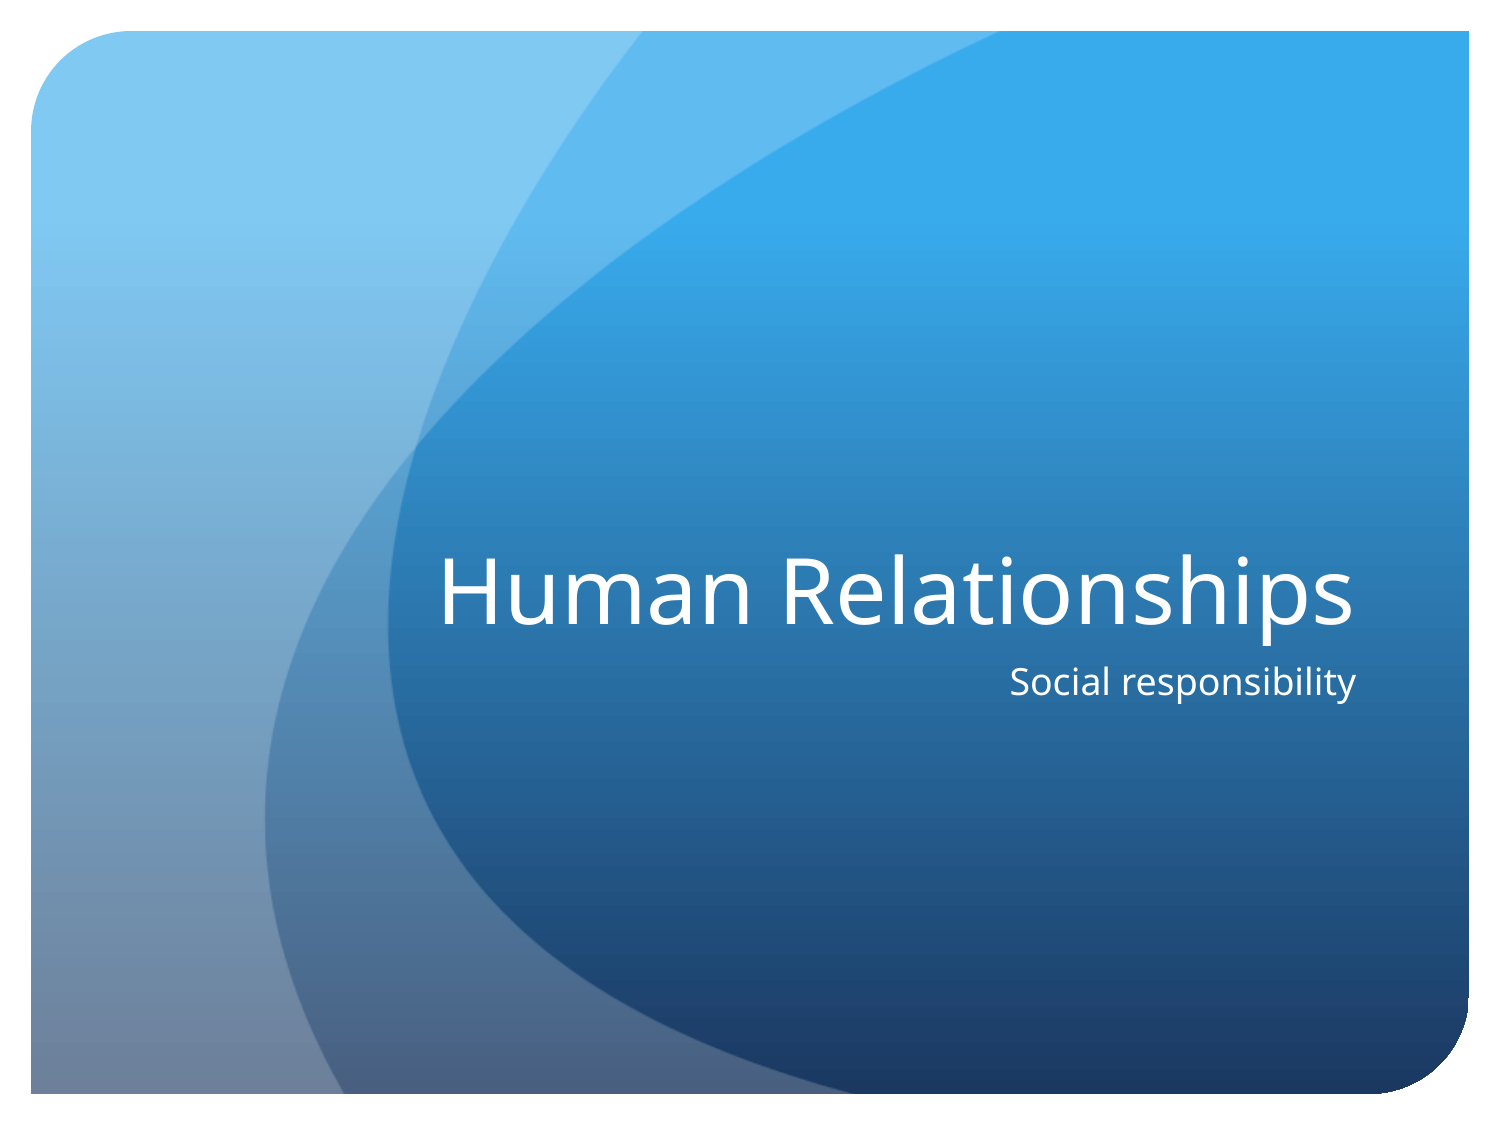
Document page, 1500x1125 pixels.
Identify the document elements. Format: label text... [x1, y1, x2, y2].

picture [25, 30, 1474, 1095]
title Human Relationships [262, 408, 1372, 650]
subtitle Social responsibility [262, 650, 1372, 939]
